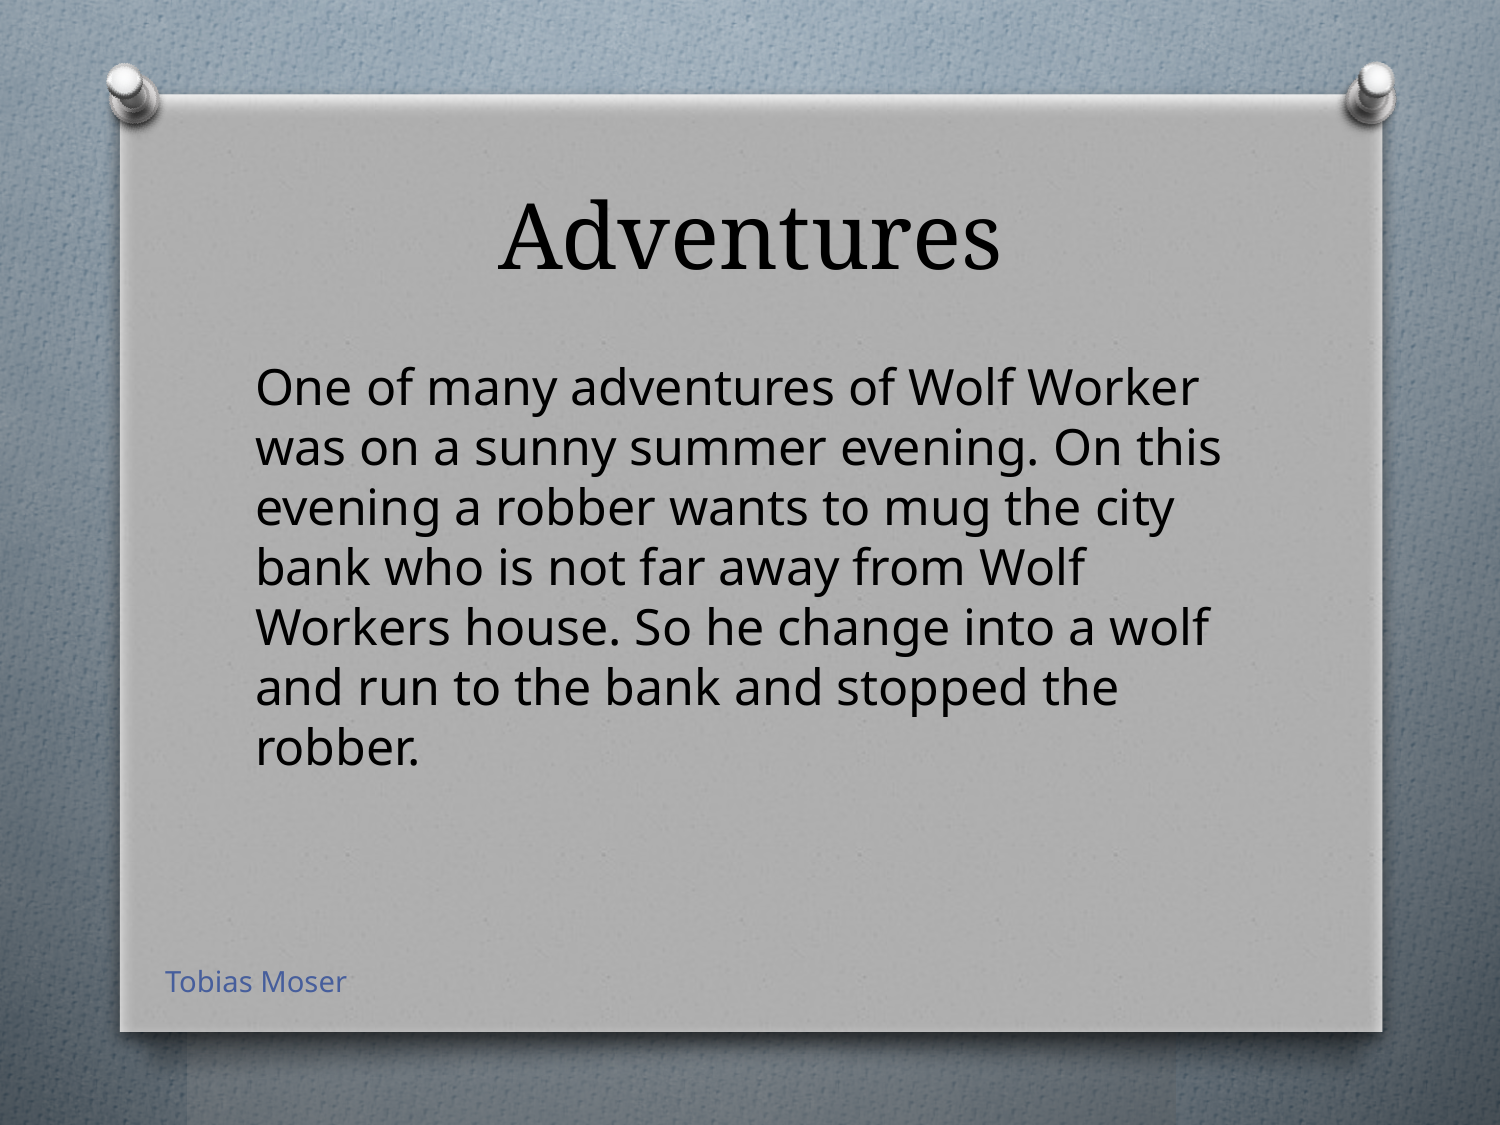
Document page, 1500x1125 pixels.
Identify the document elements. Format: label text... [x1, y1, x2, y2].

picture [1317, 35, 1439, 156]
list One of many adventures of Wolf Worker was on a sunny summer evening. On this evening a robber wants to mug the city bank who is not far away from Wolf Workers house. So he change into a wolf and run to the bank and stopped the robber. [240, 347, 1257, 939]
title Adventures [179, 134, 1323, 332]
footer Tobias Moser [150, 952, 1059, 1013]
picture [75, 29, 198, 153]
